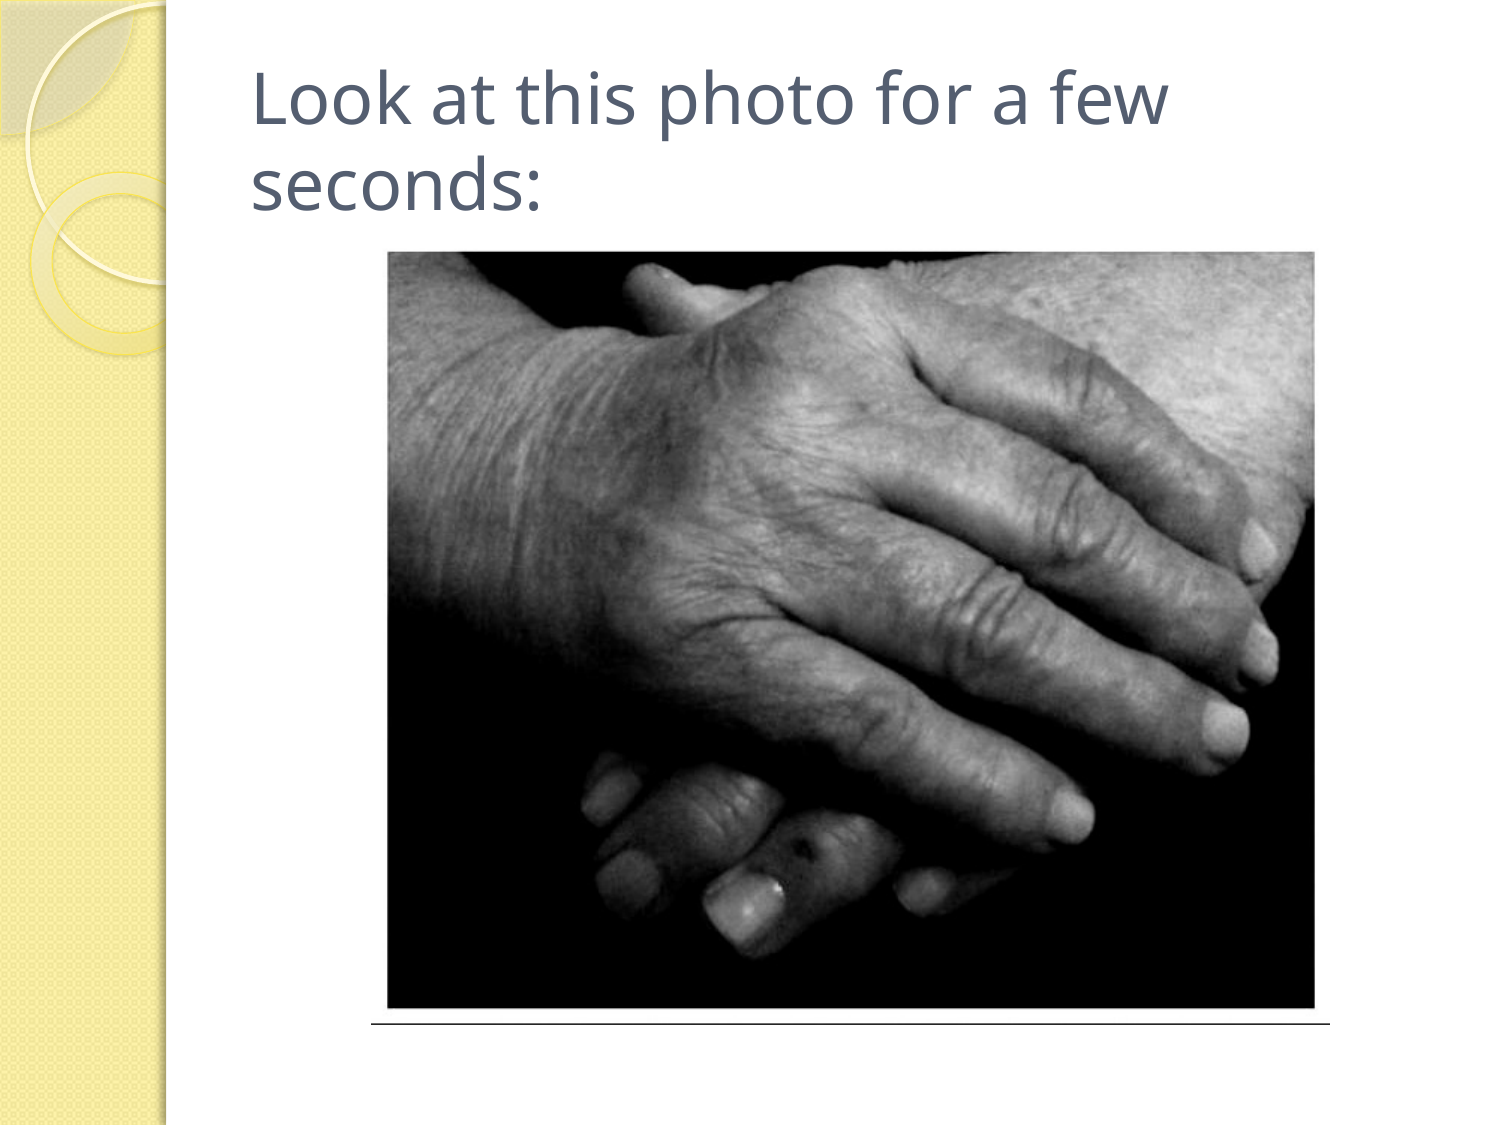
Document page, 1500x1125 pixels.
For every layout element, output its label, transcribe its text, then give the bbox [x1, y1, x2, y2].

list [371, 237, 1330, 1026]
title Look at this photo for a few seconds: [235, 45, 1466, 233]
